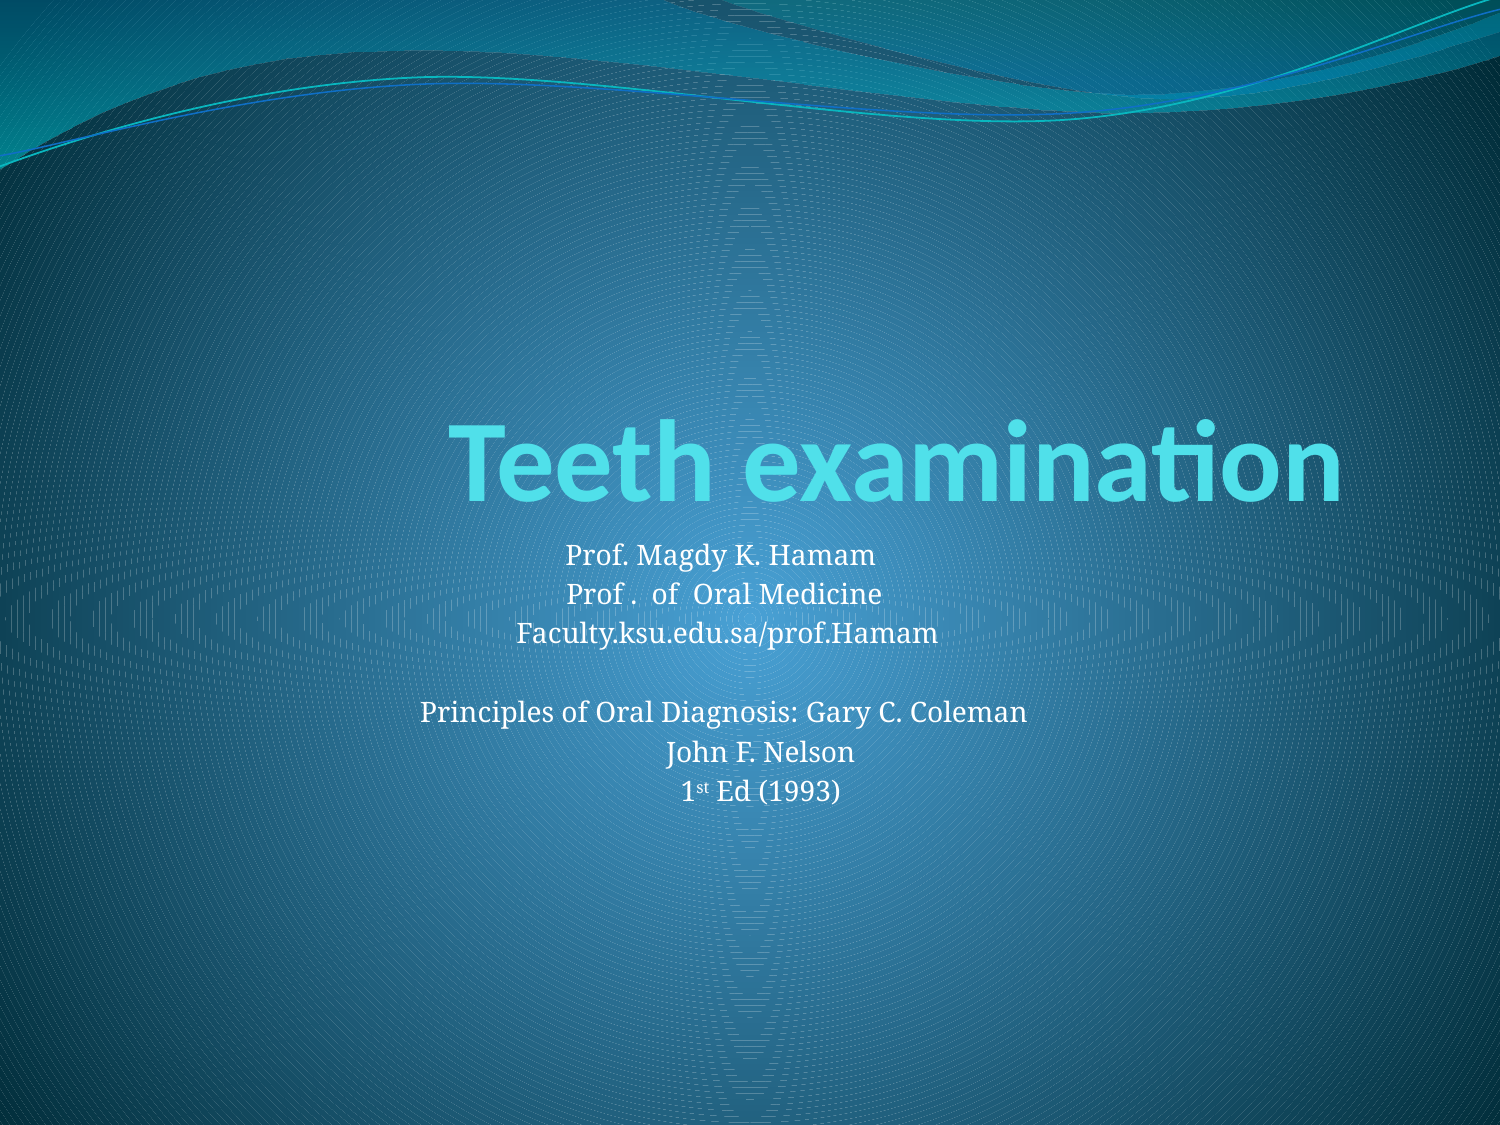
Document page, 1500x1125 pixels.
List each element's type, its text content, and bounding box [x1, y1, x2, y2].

subtitle Prof. Magdy K. Hamam Prof . of Oral Medicine Faculty.ksu.edu.sa/prof.Hamam Principles of Oral Diagnosis: Gary C. Coleman John F. Nelson 1st Ed (1993) [87, 529, 1376, 818]
title Teeth examination [87, 224, 1376, 525]
